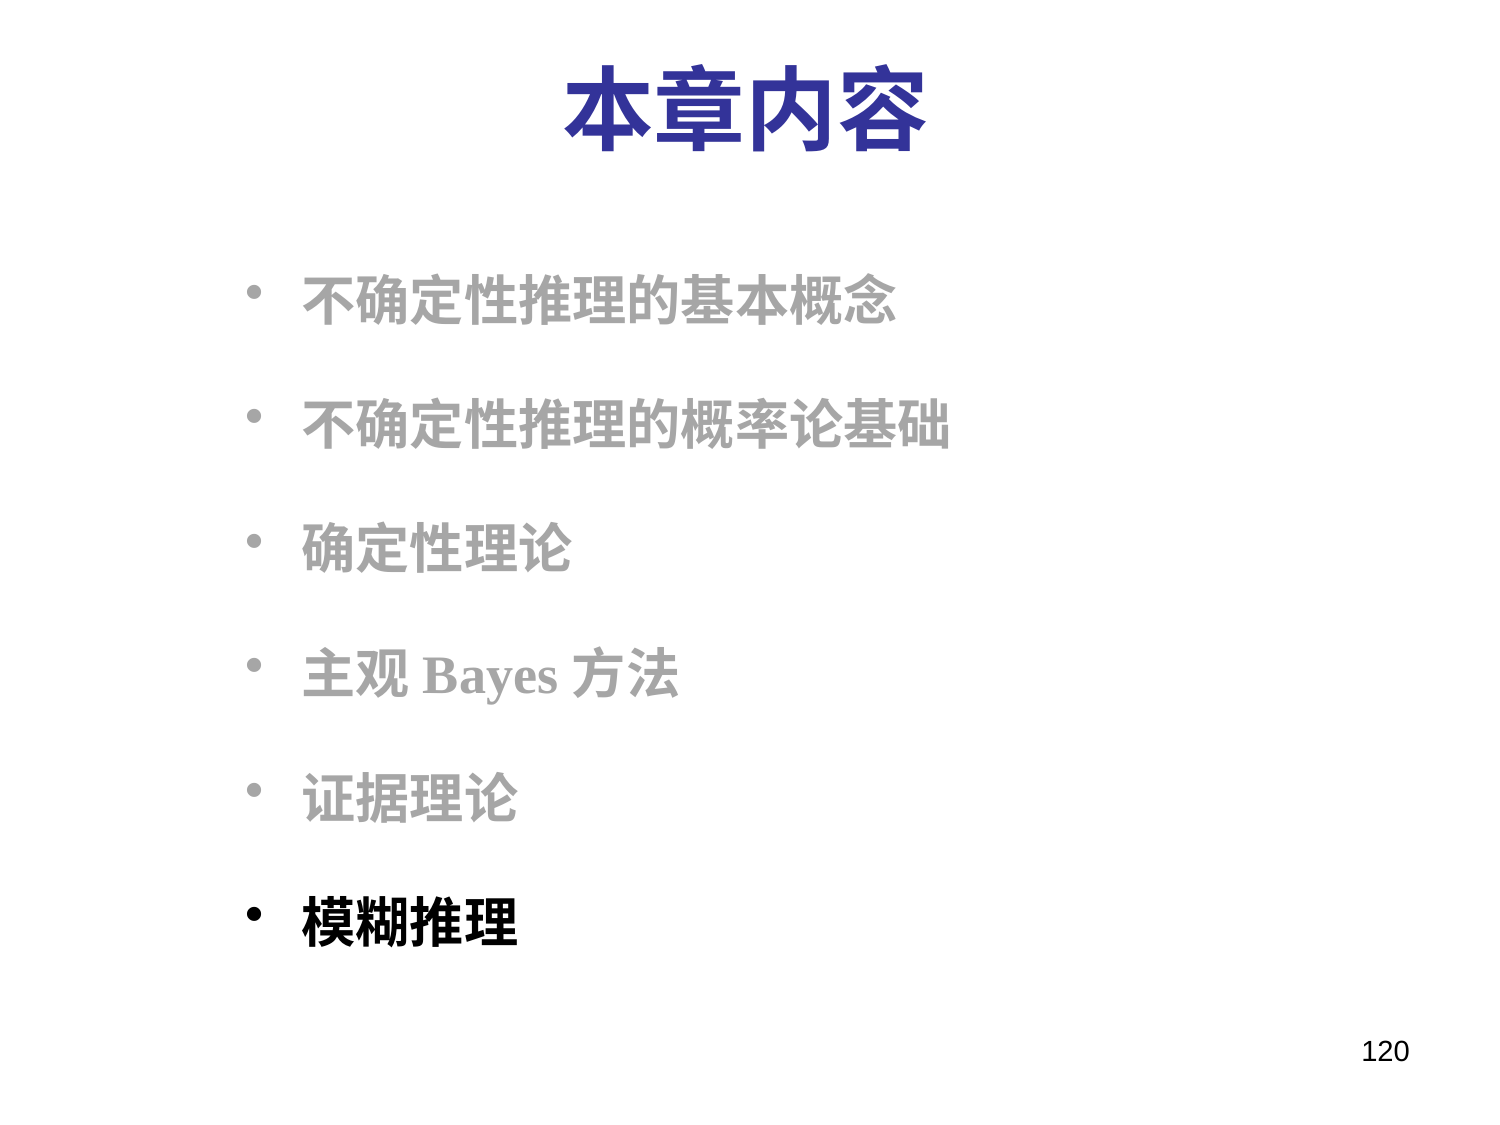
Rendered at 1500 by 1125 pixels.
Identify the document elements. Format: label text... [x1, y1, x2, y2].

list 不确定性推理的基本概念 不确定性推理的概率论基础 确定性理论 主观Bayes方法 证据理论 模糊推理 [230, 225, 1306, 962]
title 本章内容 [70, 13, 1421, 201]
slide_number 120 [1074, 1024, 1425, 1103]
